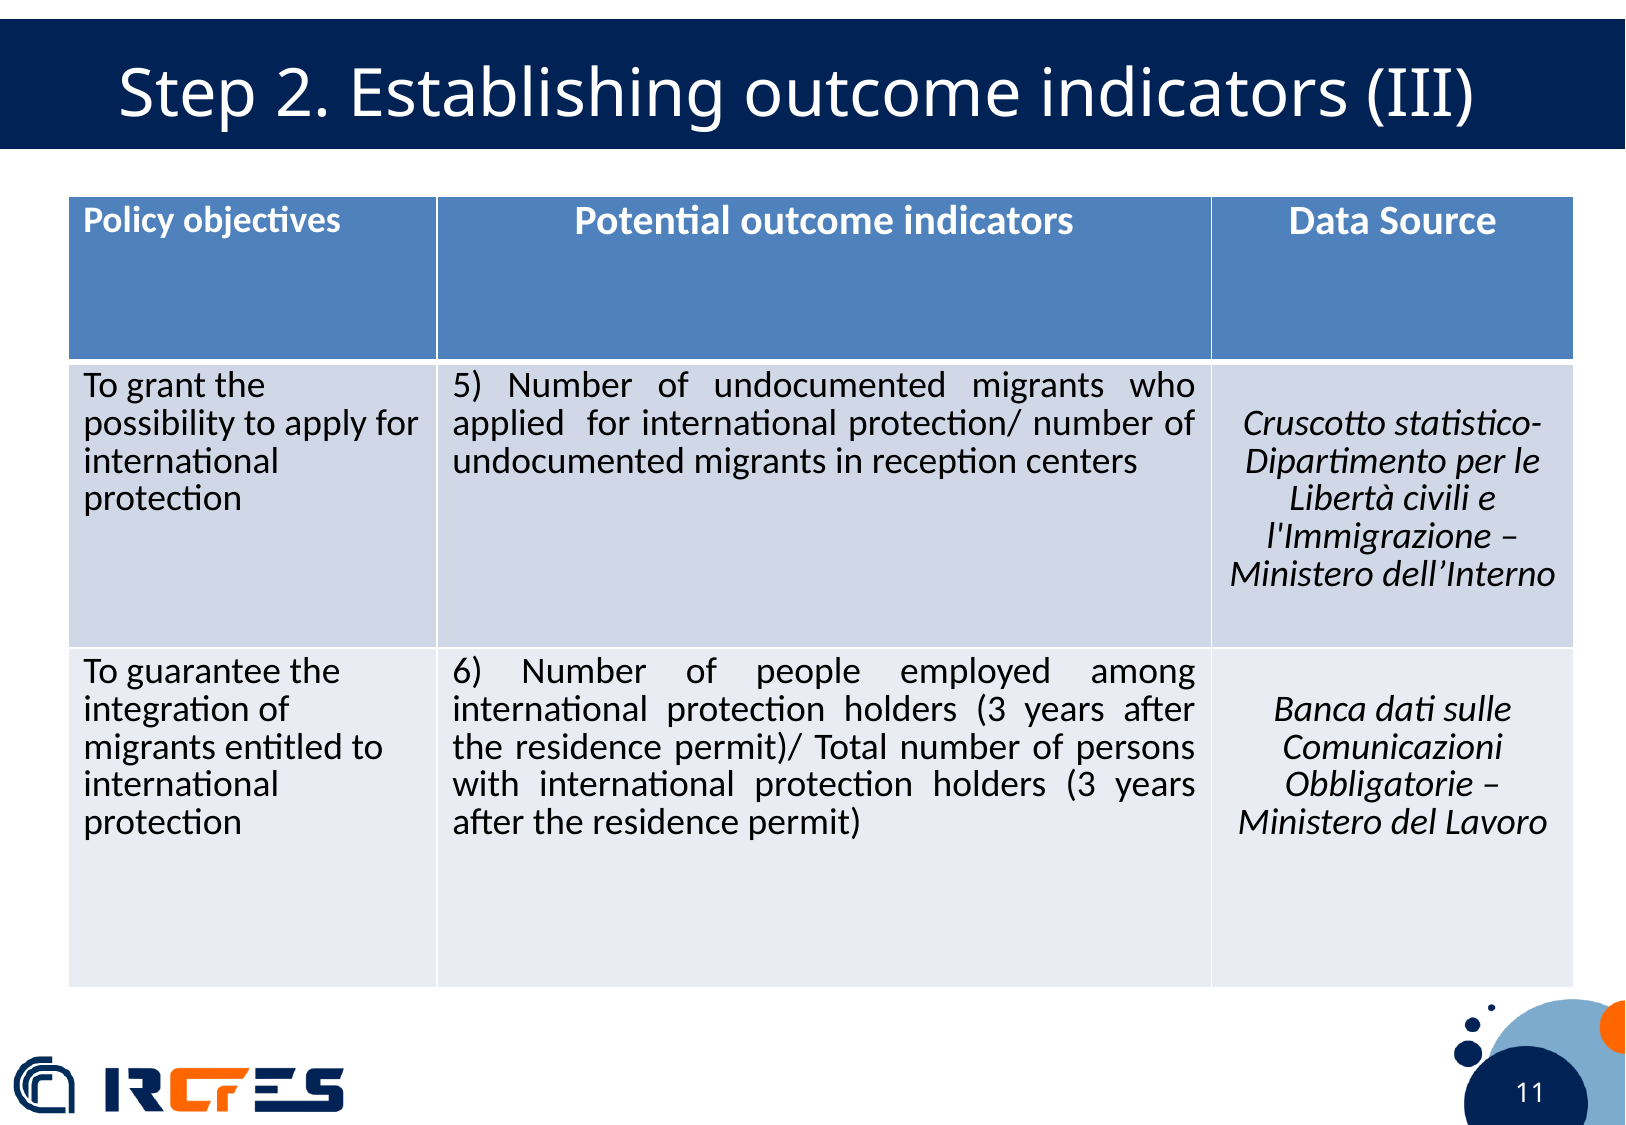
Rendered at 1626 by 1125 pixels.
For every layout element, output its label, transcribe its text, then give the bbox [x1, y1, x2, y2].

table_header Potential outcome indicators [438, 197, 1211, 359]
table_cell 5) Number of undocumented migrants who applied for international protection/ number of undocumented migrants in reception centers [438, 365, 1211, 647]
table_cell 6) Number of people employed among international protection holders (3 years after the residence permit)/ Total number of persons with international protection holders (3 years after the residence permit) [438, 649, 1211, 987]
table_header Policy objectives [69, 197, 436, 359]
table_cell Banca dati sulle Comunicazioni Obbligatorie – Ministero del Lavoro [1212, 649, 1573, 987]
picture [9, 1051, 82, 1118]
table_cell Cruscotto statistico- Dipartimento per le Libertà civili e l'Immigrazione – Ministero dell’Interno [1212, 365, 1573, 647]
picture [103, 1066, 346, 1112]
table_cell To grant the possibility to apply for international protection [69, 365, 436, 647]
text_box Step 2. Establishing outcome indicators (III) [103, 42, 1503, 138]
table_cell To guarantee the integration of migrants entitled to international protection [69, 649, 436, 987]
picture [1431, 986, 1625, 1125]
table_header Data Source [1212, 197, 1573, 359]
